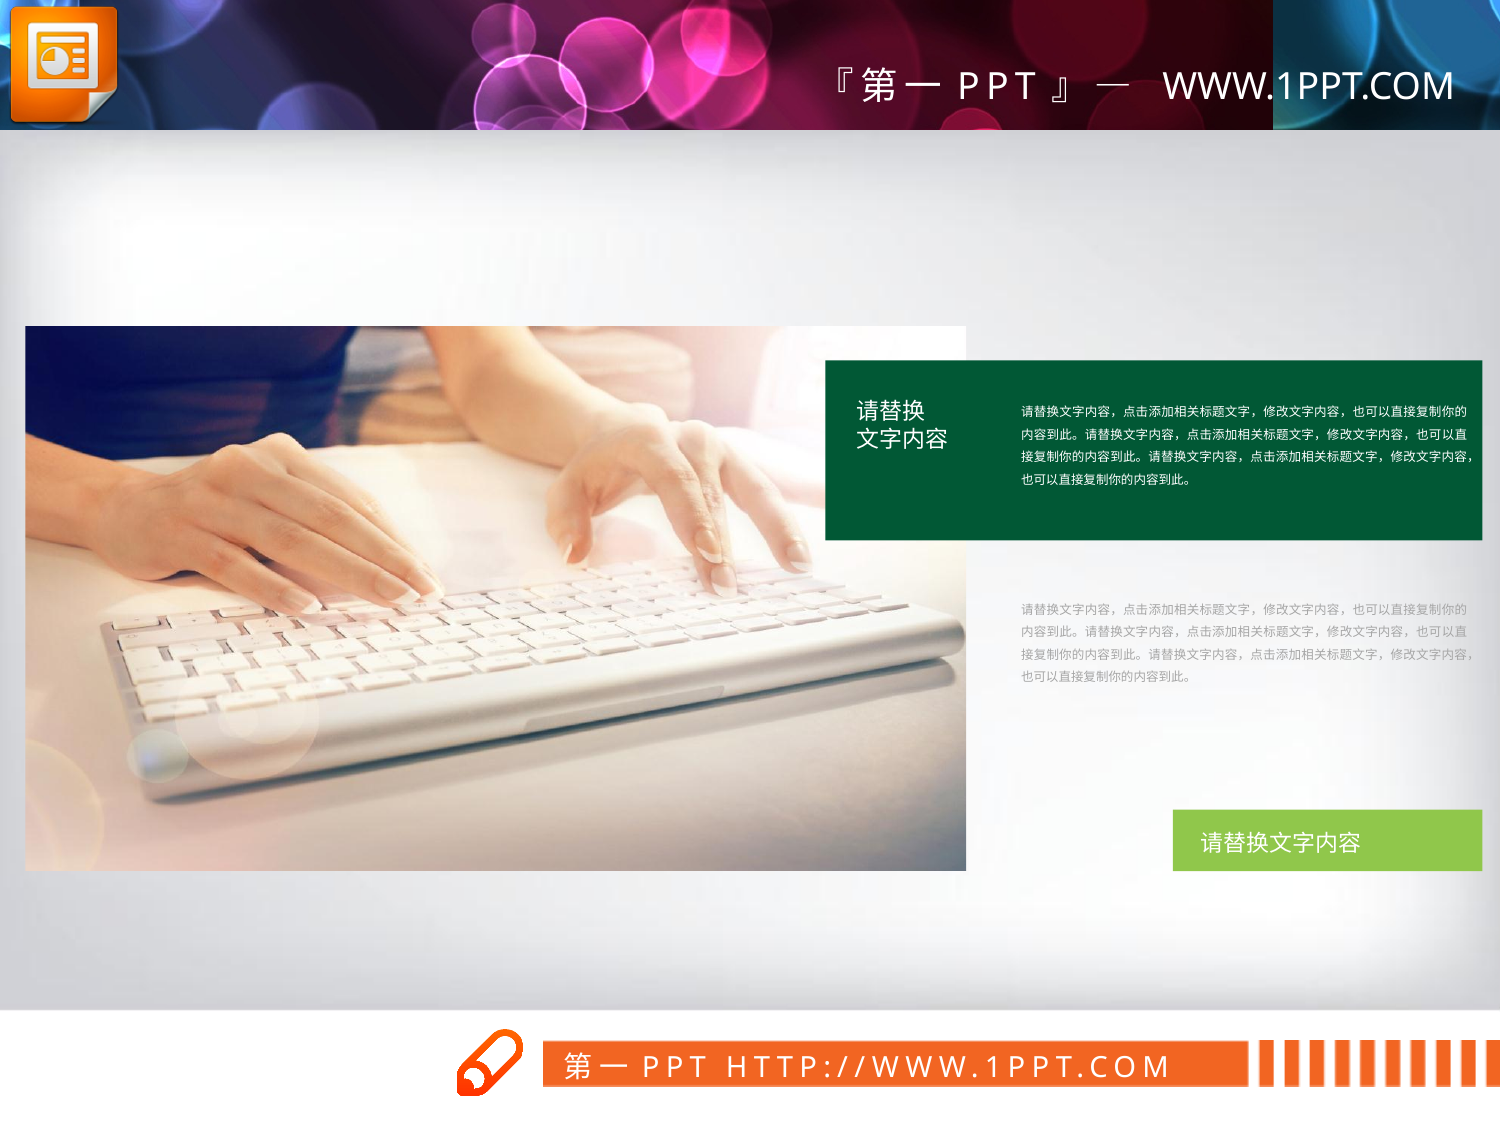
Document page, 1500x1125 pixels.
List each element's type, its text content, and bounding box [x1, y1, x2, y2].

text_box [23, 324, 968, 873]
text_box [823, 358, 1484, 543]
text_box 请替换文字内容，点击添加相关标题文字，修改文字内容，也可以直接复制你的内容到此。请替换文字内容，点击添加相关标题文字，修改文字内容，也可以直接复制你的内容到此。请替换文字内容，点击添加相关标题文字，修改文字内容，也可以直接复制你的内容到此。 [1005, 388, 1483, 535]
text_box 请替换文字内容 [1184, 820, 1384, 859]
picture [0, 0, 1500, 1012]
text_box 请替换文字内容，点击添加相关标题文字，修改文字内容，也可以直接复制你的内容到此。请替换文字内容，点击添加相关标题文字，修改文字内容，也可以直接复制你的内容到此。请替换文字内容，点击添加相关标题文字，修改文字内容，也可以直接复制你的内容到此。 [1005, 586, 1483, 732]
picture [543, 1040, 1500, 1087]
text_box [1171, 808, 1484, 873]
text_box 请替换 文字内容 [840, 388, 975, 462]
